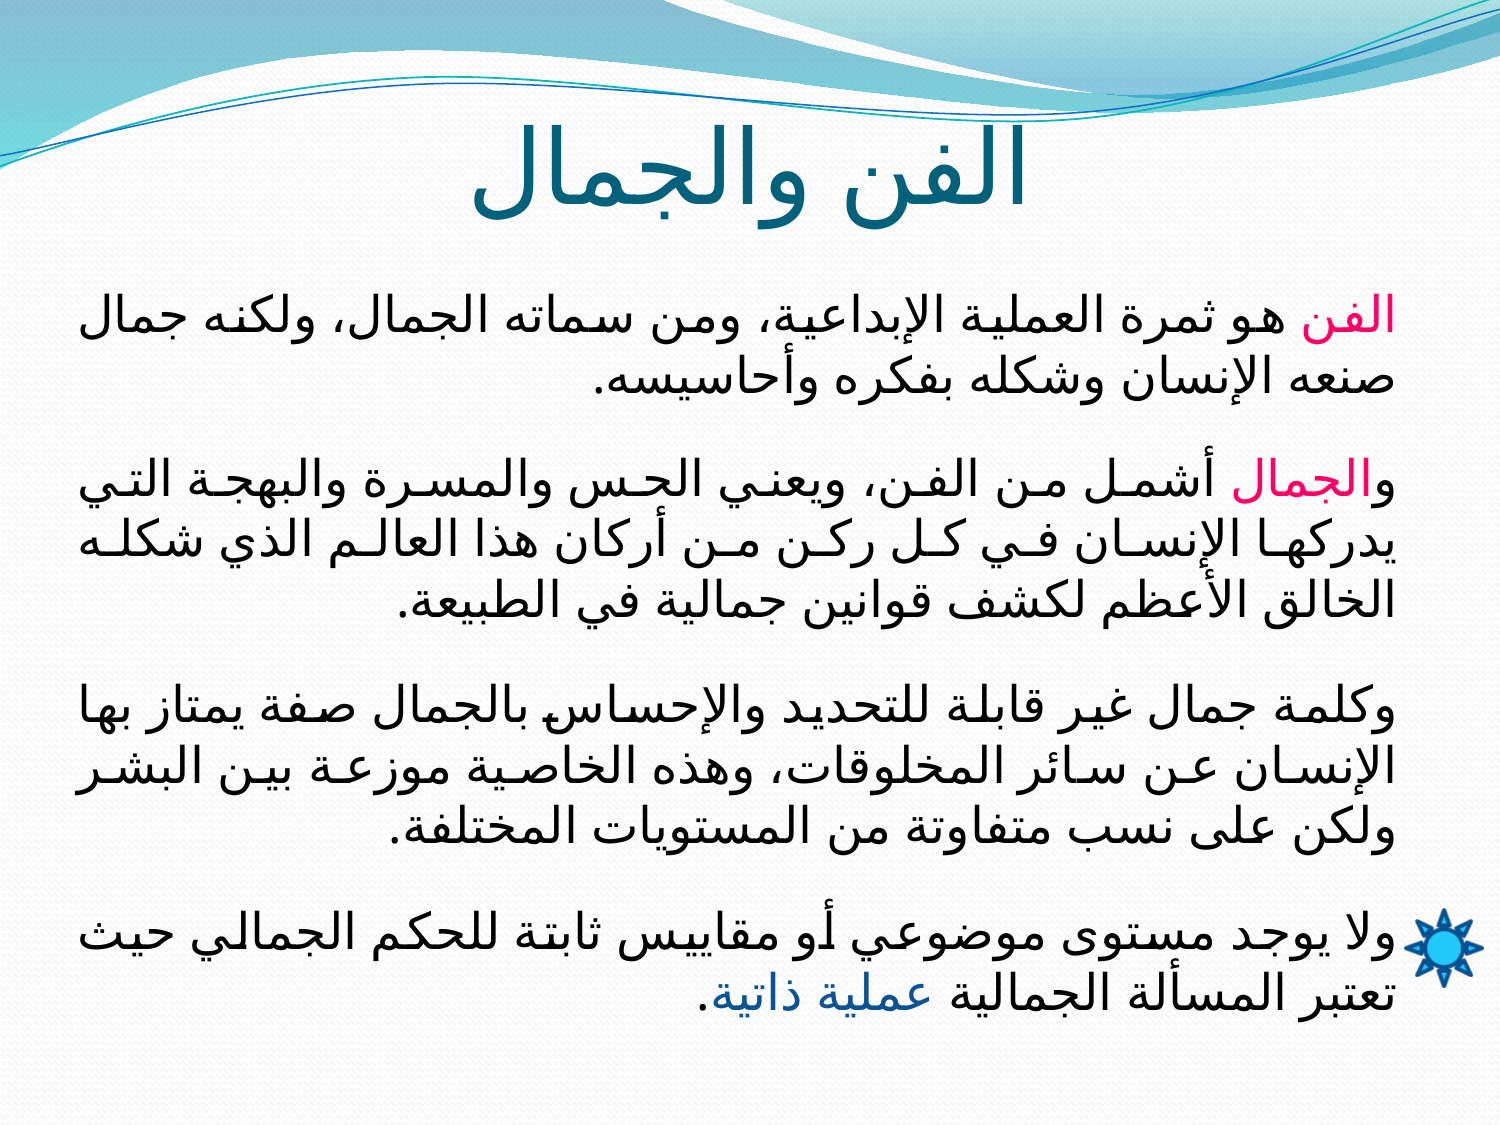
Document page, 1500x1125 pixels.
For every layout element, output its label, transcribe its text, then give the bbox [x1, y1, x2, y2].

picture [1404, 908, 1485, 988]
title الفن والجمال [75, 37, 1425, 225]
list الفن هو ثمرة العملية الإبداعية، ومن سماته الجمال، ولكنه جمال صنعه الإنسان وشكله بفكره وأحاسيسه. والجمال أشمل من الفن، ويعني الحس والمسرة والبهجة التي يدركها الإنسان في كل ركن من أركان هذا العالم الذي شكله الخالق الأعظم لكشف قوانين جمالية في الطبيعة. وكلمة جمال غير قابلة للتحديد والإحساس بالجمال صفة يمتاز بها الإنسان عن سائر المخلوقات، وهذه الخاصية موزعة بين البشر ولكن على نسب متفاوتة من المستويات المختلفة. ولا يوجد مستوى موضوعي أو مقاييس ثابتة للحكم الجمالي حيث تعتبر المسألة الجمالية عملية ذاتية. [62, 275, 1413, 1033]
